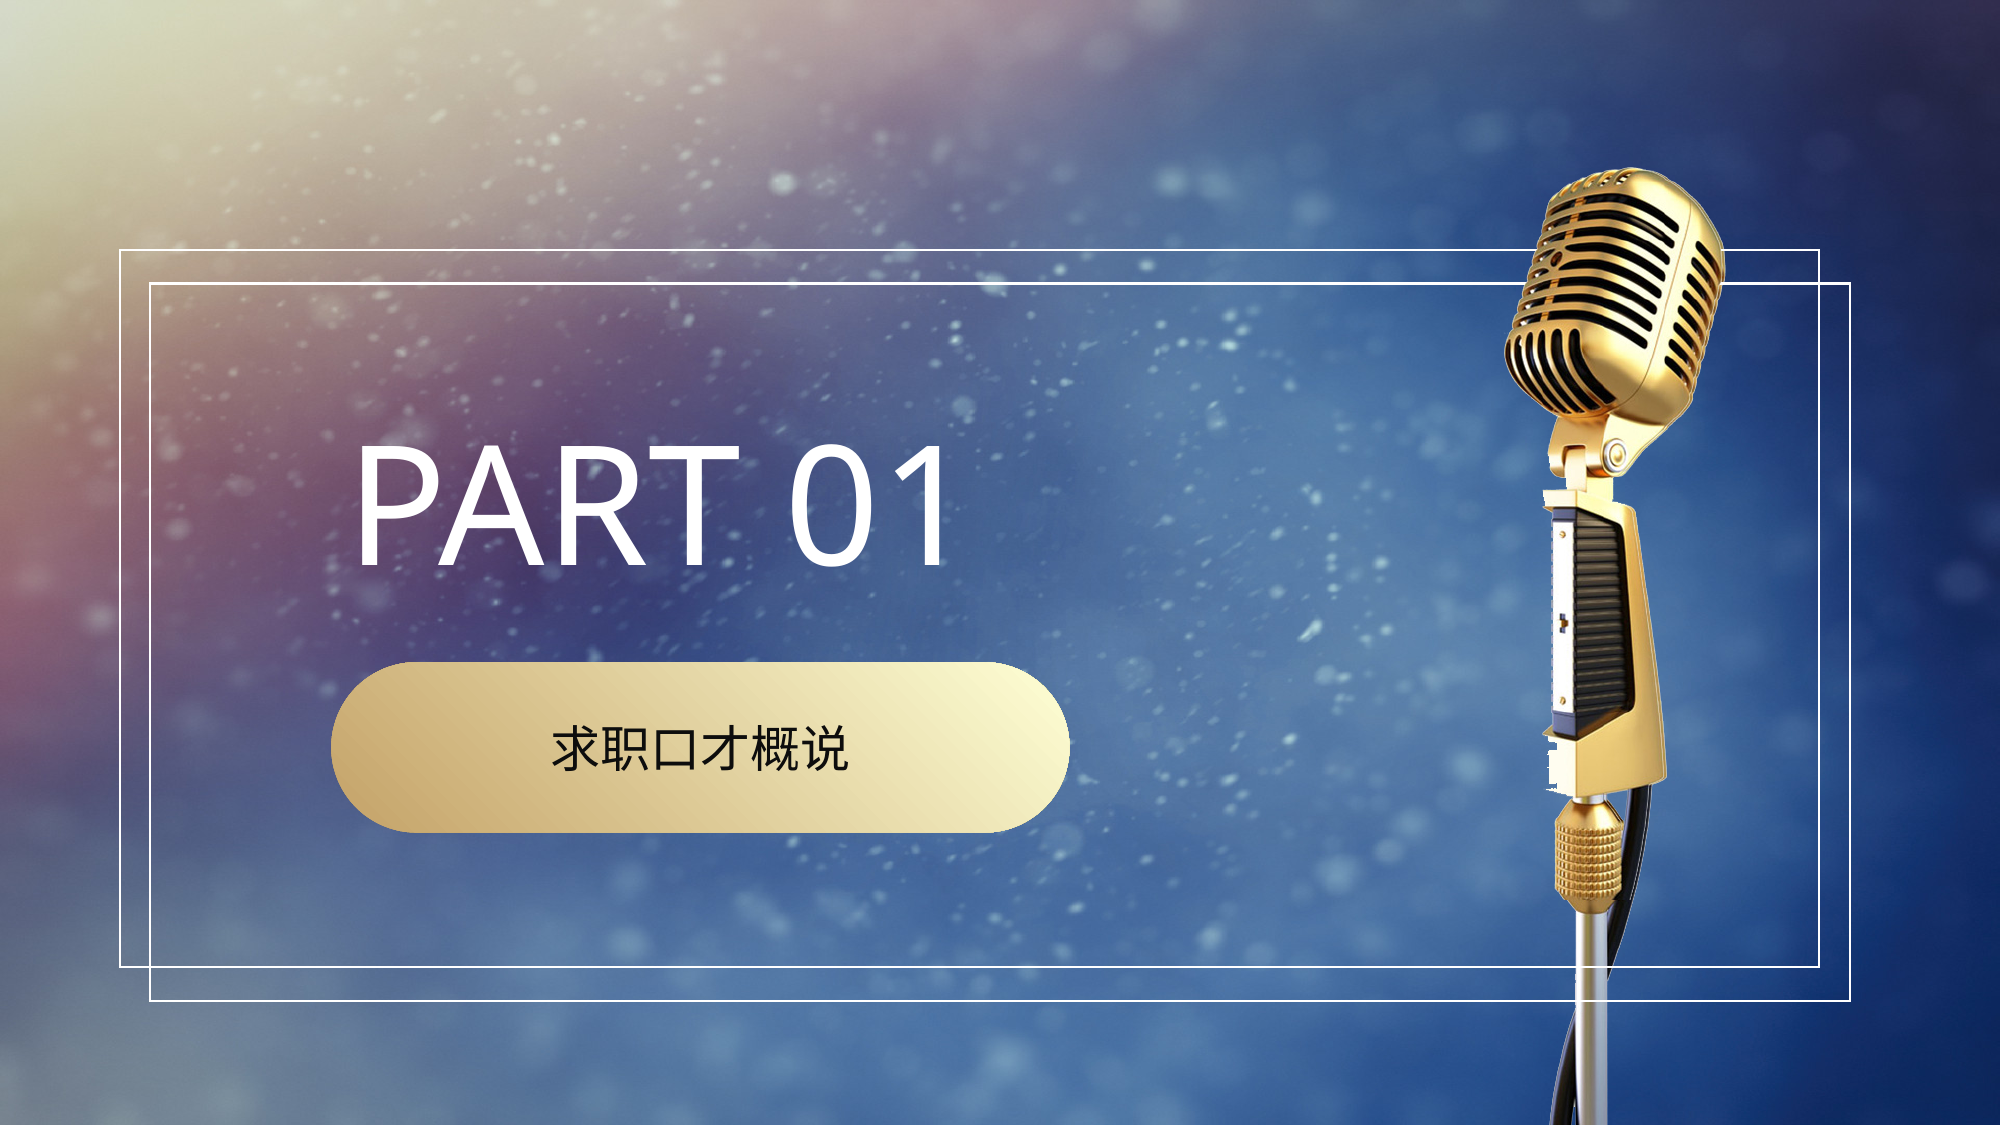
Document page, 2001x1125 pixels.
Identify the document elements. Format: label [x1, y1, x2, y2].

text_box [149, 968, 1181, 1002]
text_box [119, 249, 1181, 968]
picture [0, 0, 2000, 1125]
